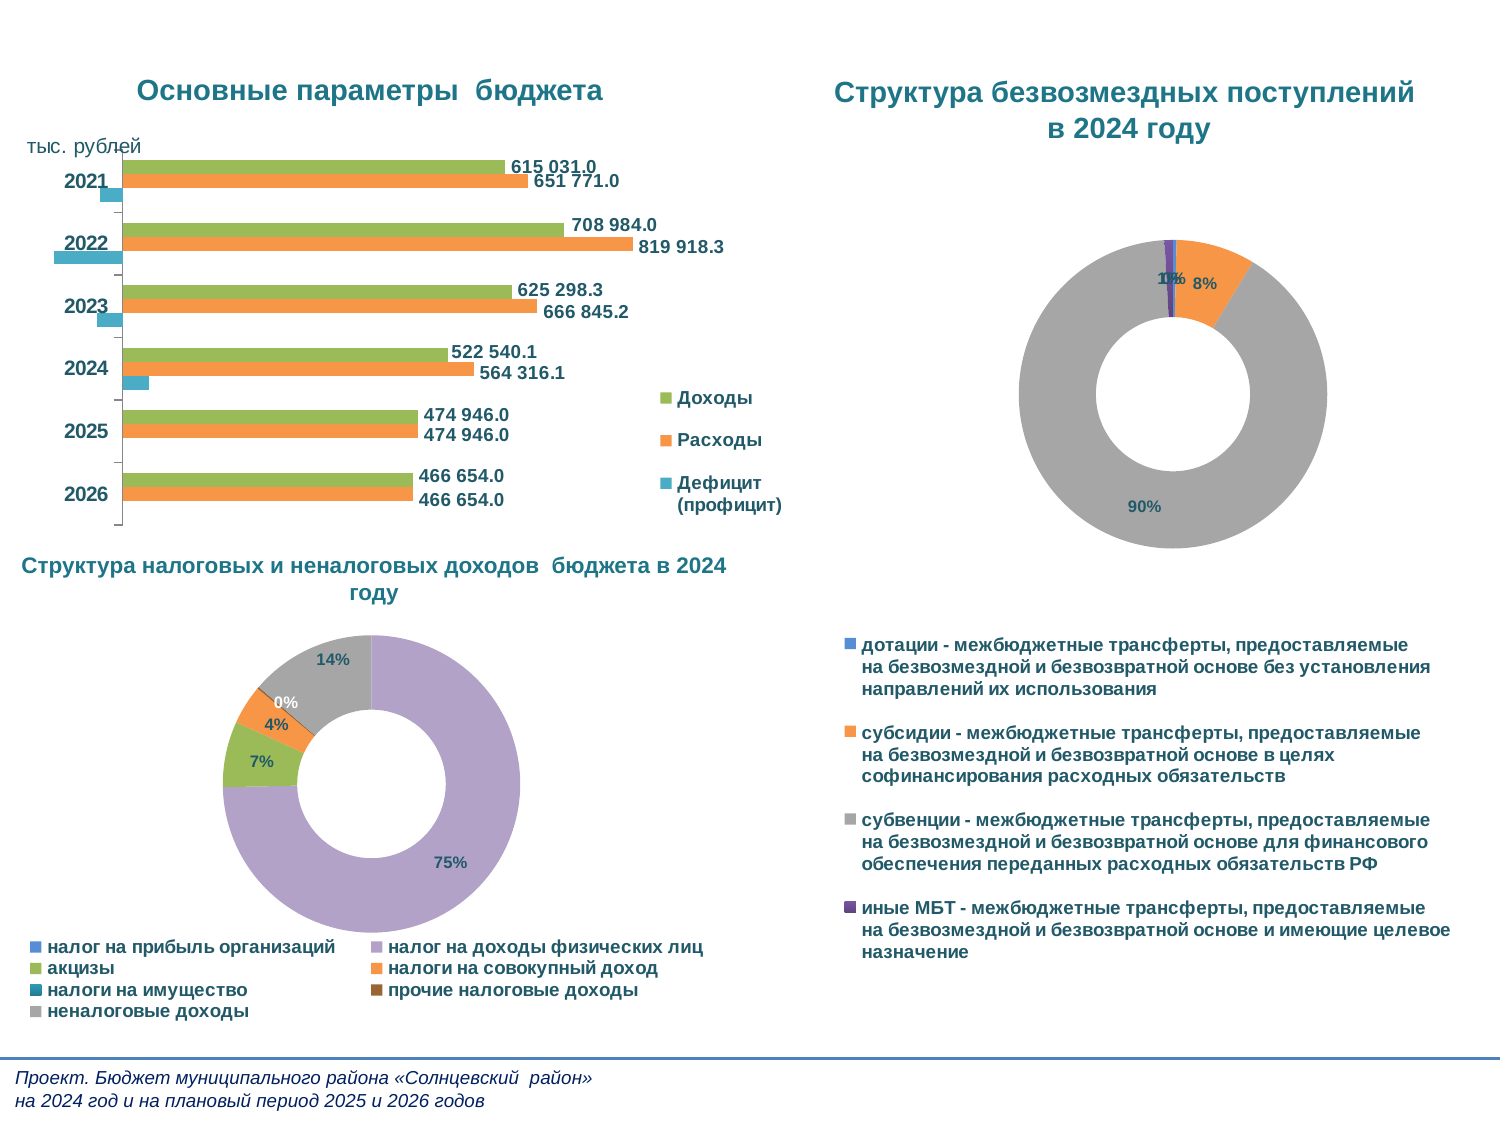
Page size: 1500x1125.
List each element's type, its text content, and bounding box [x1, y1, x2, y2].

text_box Структура налоговых и неналоговых доходов бюджета в 2024 году [0, 555, 749, 622]
text_box Структура безвозмездных поступлений в 2024 году [749, 46, 1500, 128]
title Основные параметры бюджета [0, 45, 749, 125]
chart [0, 127, 1500, 1051]
chart [0, 567, 738, 1034]
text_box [0, 1058, 1500, 1125]
